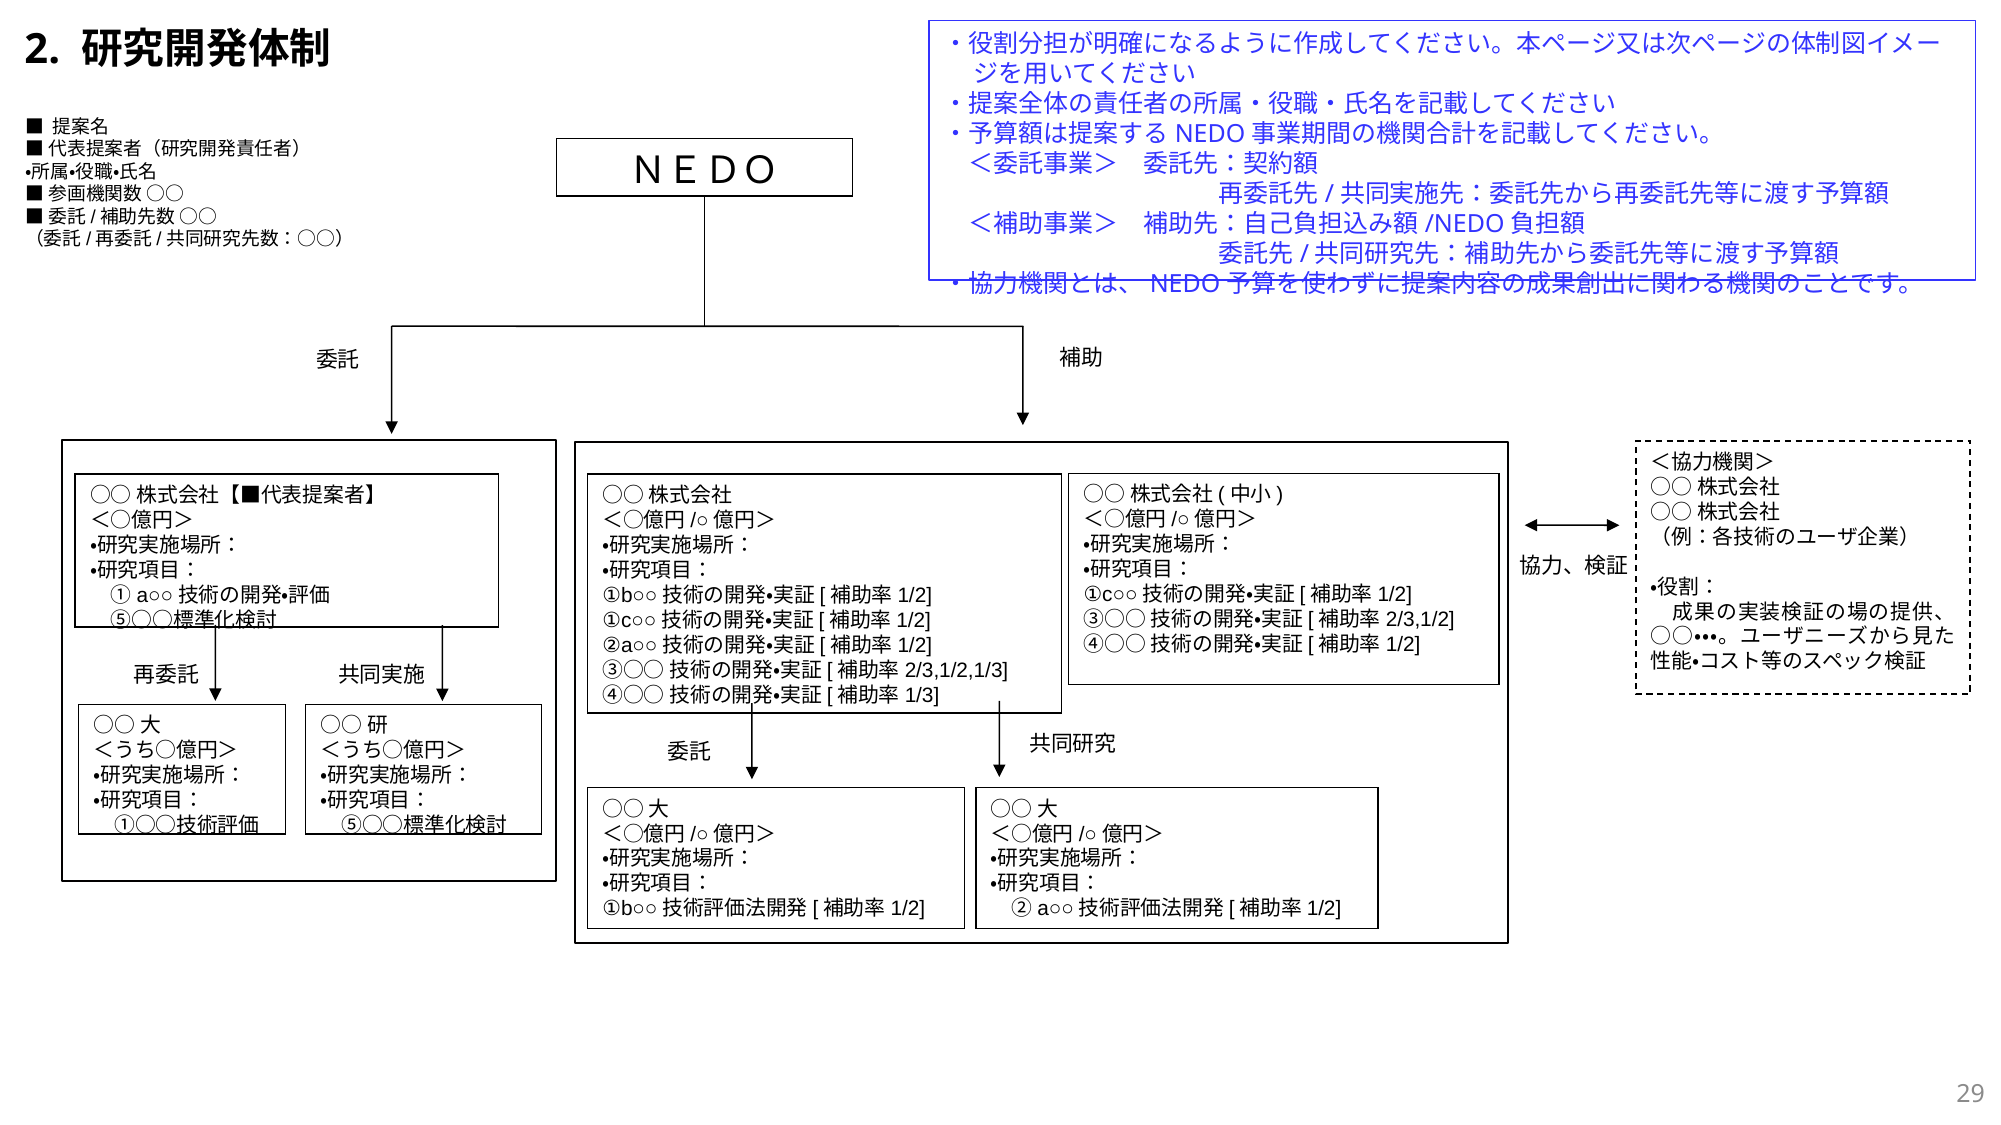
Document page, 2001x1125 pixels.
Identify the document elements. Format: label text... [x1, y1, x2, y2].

text_box 委託 [301, 338, 384, 388]
text_box [573, 440, 1510, 946]
text_box ・役割分担が明確になるように作成してください。本ページ又は次ページの体制図イメージを用いてください ・提案全体の責任者の所属・役職・氏名を記載してください ・予算額は提案するNEDO事業期間の機関合計を記載してください。 ＜委託事業＞ 委託先：契約額 再委託先/共同実施先：委託先から再委託先等に渡す予算額 ＜補助事業＞ 補助先：自己負担込み額/NEDO負担額 委託先/共同研究先：補助先から委託先等に渡す予算額 ・協力機関とは、NEDO予算を使わずに提案内容の成果創出に関わる機関のことです。 [927, 18, 1978, 282]
text_box [439, 695, 446, 702]
text_box ○○株式会社(中小) ＜○億円/○億円＞ ・研究実施場所： ・研究項目： ①c○○技術の開発・実証[補助率1/2] ③○○技術の開発・実証[補助率2/3,1/2] ④○○技術の開発・実証[補助率1/2] [1068, 473, 1499, 685]
slide_number 28 [1533, 1064, 2000, 1124]
text_box ○○研 ＜うち○億円＞ ・研究実施場所： ・研究項目： ⑤○○標準化検討 [305, 704, 542, 835]
text_box 補助 [1044, 336, 1123, 386]
text_box 2. 研究開発体制 [24, 28, 927, 74]
text_box [1524, 518, 1620, 532]
text_box [993, 700, 1006, 777]
text_box 協力、検証 [1510, 543, 1658, 594]
text_box 共同研究 [1014, 721, 1138, 763]
text_box ＜協力機関＞ ○○株式会社 ○○株式会社 （例：各技術のユーザ企業） ・役割： 成果の実装検証の場の提供、○○・・・。ユーザニーズから見た性能・コスト等のスペック検証 [1635, 440, 1971, 695]
text_box ＮＥＤＯ [556, 138, 853, 197]
text_box 共同実施 [323, 653, 450, 695]
text_box [60, 438, 558, 883]
text_box [385, 327, 398, 434]
text_box [1016, 327, 1030, 426]
text_box ○○大 ＜○億円/○億円＞ ・研究実施場所： ・研究項目： ②a○○技術評価法開発[補助率1/2] [975, 787, 1378, 929]
text_box ■ 提案名 ■代表提案者（研究開発責任者） ・所属・役職・氏名 ■参画機関数 ○○ ■委託/補助先数 ○○ （委託/再委託/共同研究先数：○○） [10, 108, 424, 263]
